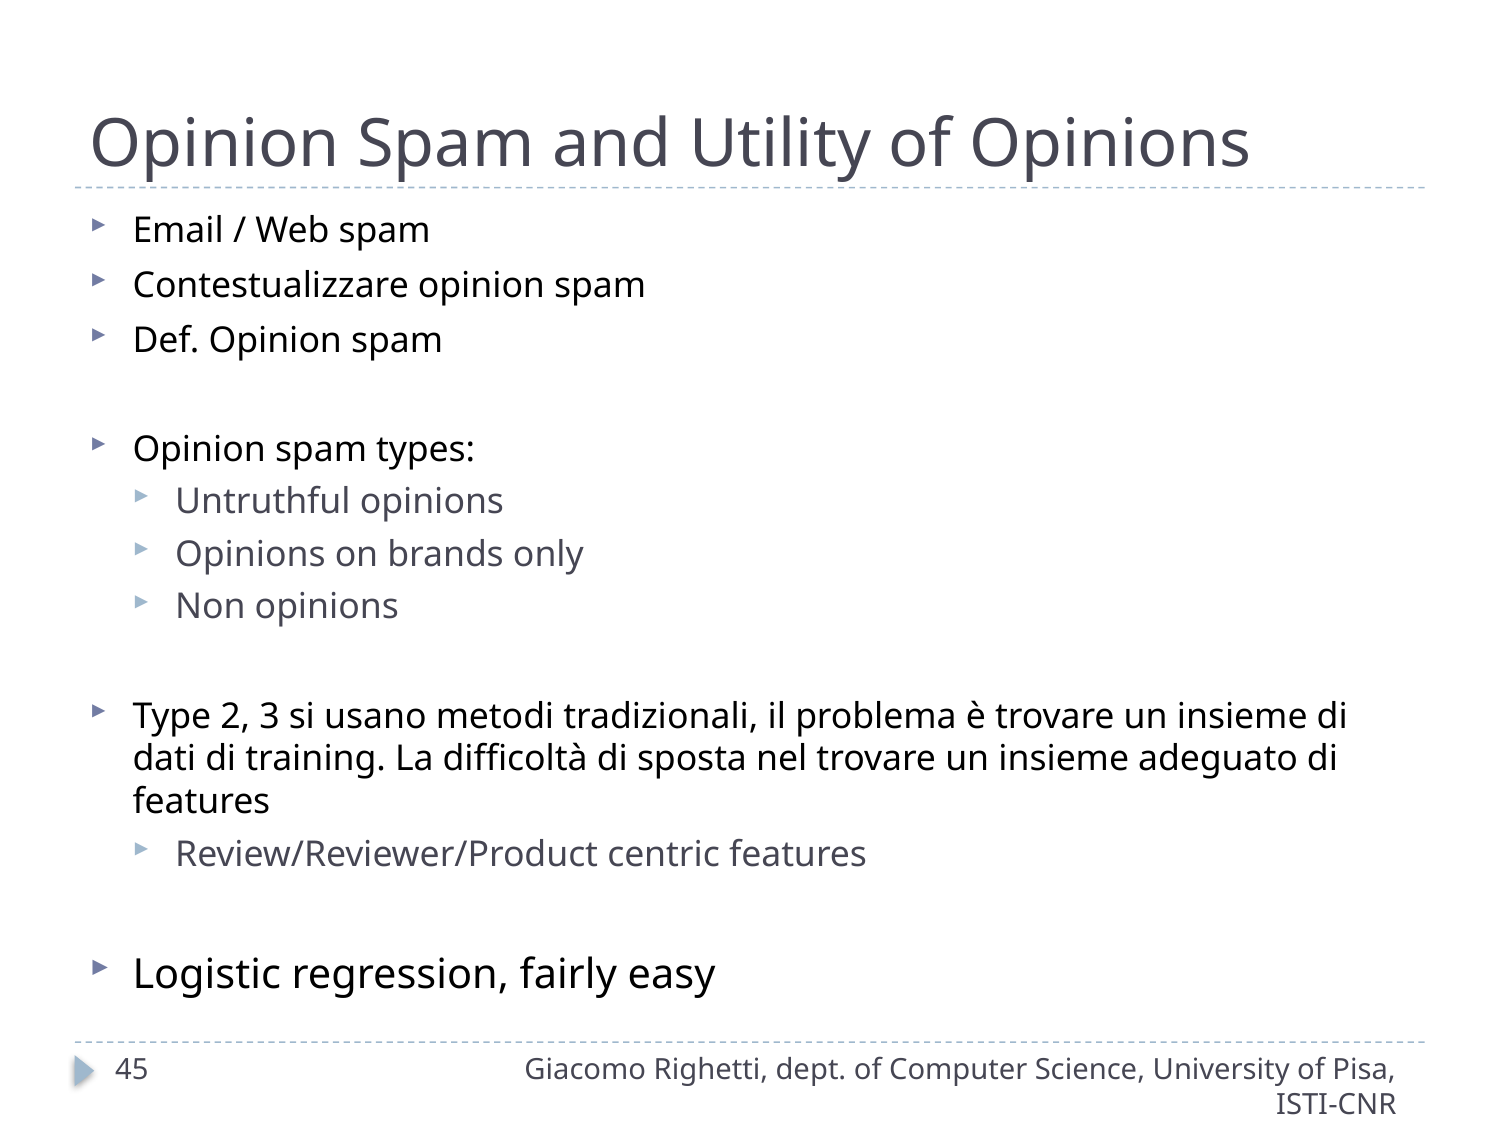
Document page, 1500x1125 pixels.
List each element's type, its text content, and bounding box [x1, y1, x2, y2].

footer Giacomo Righetti, dept. of Computer Science, University of Pisa, ISTI-CNR [475, 1042, 1412, 1125]
list Email / Web spam Contestualizzare opinion spam Def. Opinion spam Opinion spam types: Untruthful opinions Opinions on brands only Non opinions Type 2, 3 si usano metodi tradizionali, il problema è trovare un insieme di dati di training. La difficoltà di sposta nel trovare un insieme adeguato di features Review/Reviewer/Product centric features Logistic regression, fairly easy [75, 200, 1425, 1010]
slide_number 45 [100, 1042, 426, 1103]
title Opinion Spam and Utility of Opinions [75, 24, 1425, 188]
